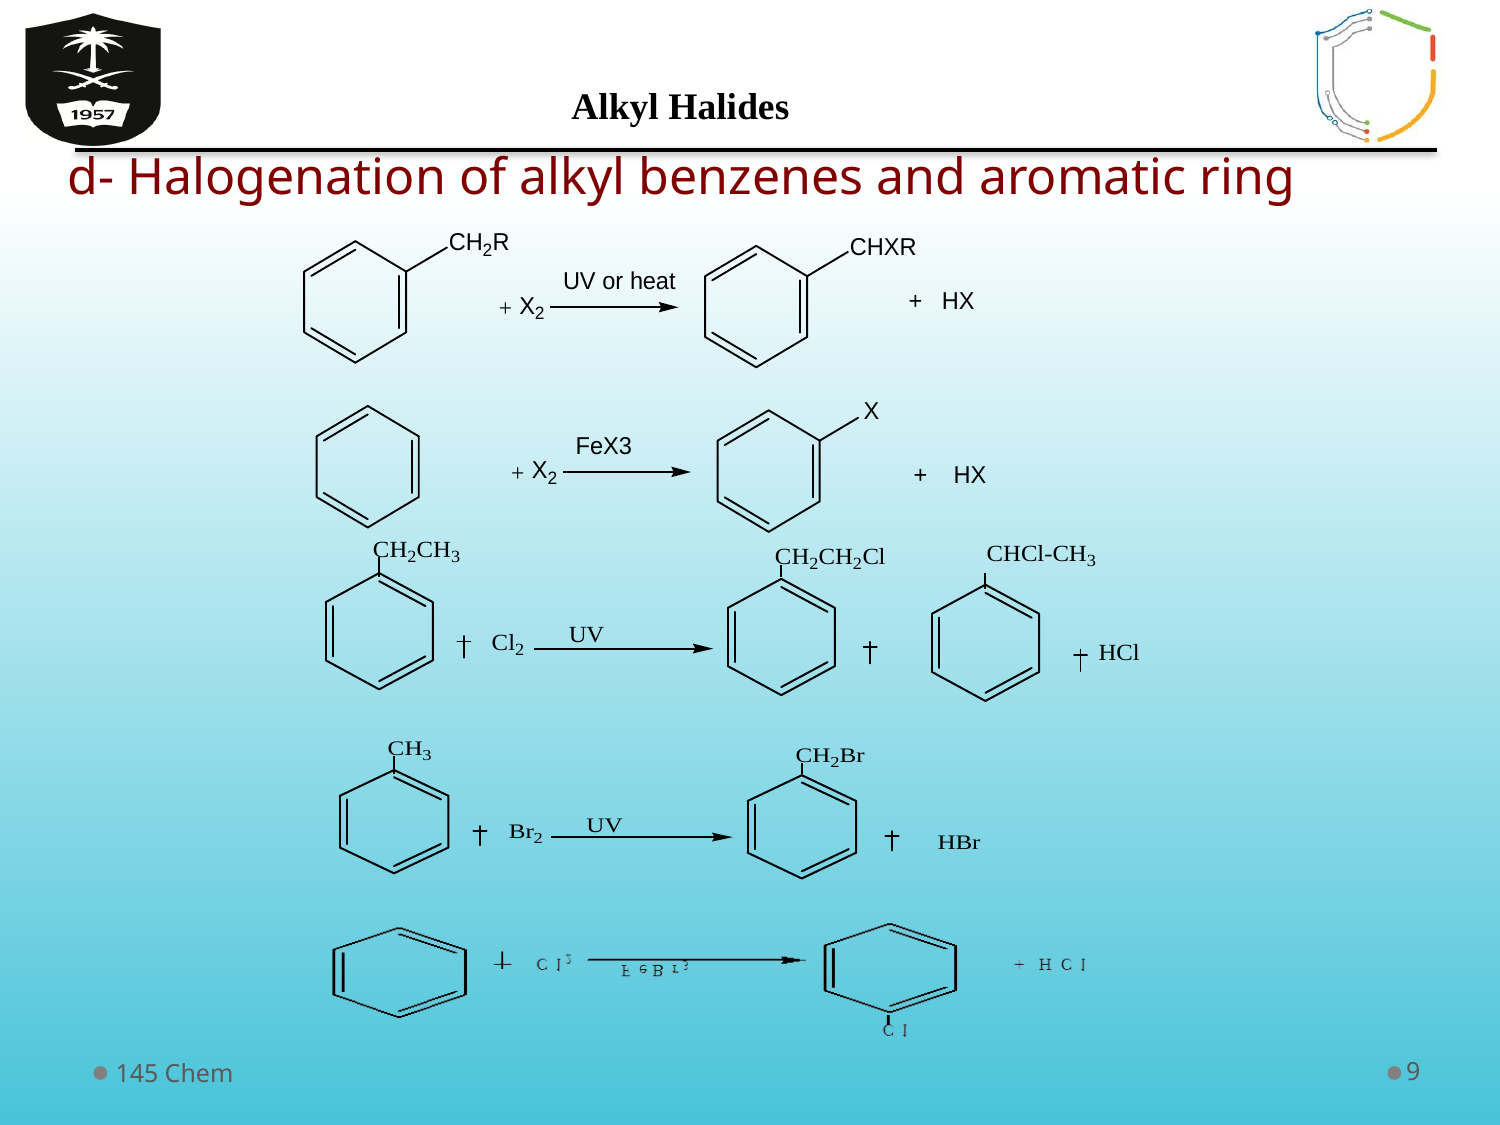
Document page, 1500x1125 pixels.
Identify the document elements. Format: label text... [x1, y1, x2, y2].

slide_number 9 [1401, 1042, 1494, 1103]
text_box Alkyl Halides [556, 74, 805, 135]
picture [1287, 0, 1463, 165]
picture [24, 12, 163, 151]
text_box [300, 231, 987, 536]
footer 145 Chem [108, 1042, 576, 1103]
picture [324, 919, 1093, 1040]
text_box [336, 739, 981, 882]
text_box d- Halogenation of alkyl benzenes and aromatic ring [53, 137, 1500, 256]
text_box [322, 538, 1140, 705]
